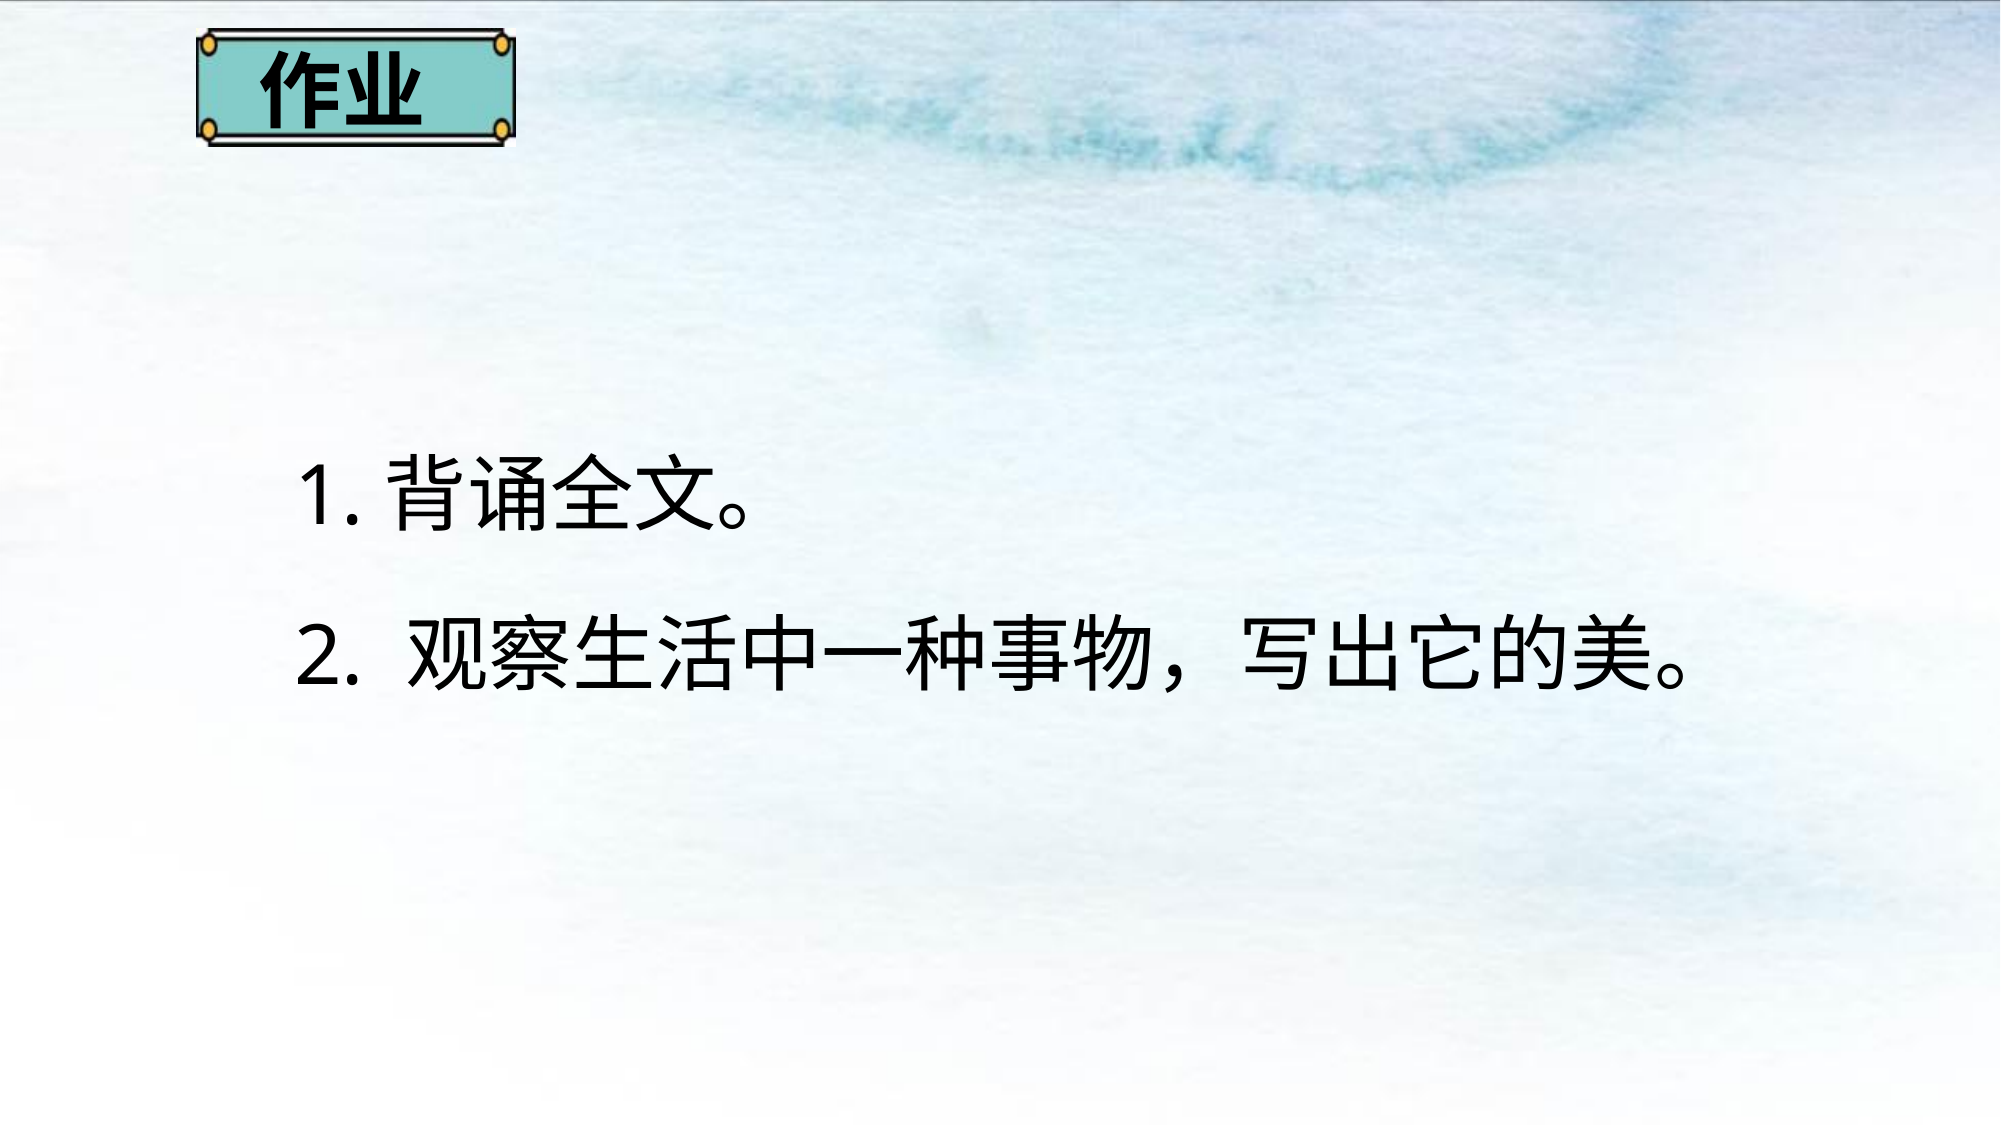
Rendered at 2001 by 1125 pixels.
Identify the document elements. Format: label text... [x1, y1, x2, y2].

text_box 1.背诵全文。 2. 观察生活中一种事物，写出它的美。 [279, 373, 1981, 809]
picture [0, 0, 2001, 1125]
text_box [196, 28, 516, 147]
